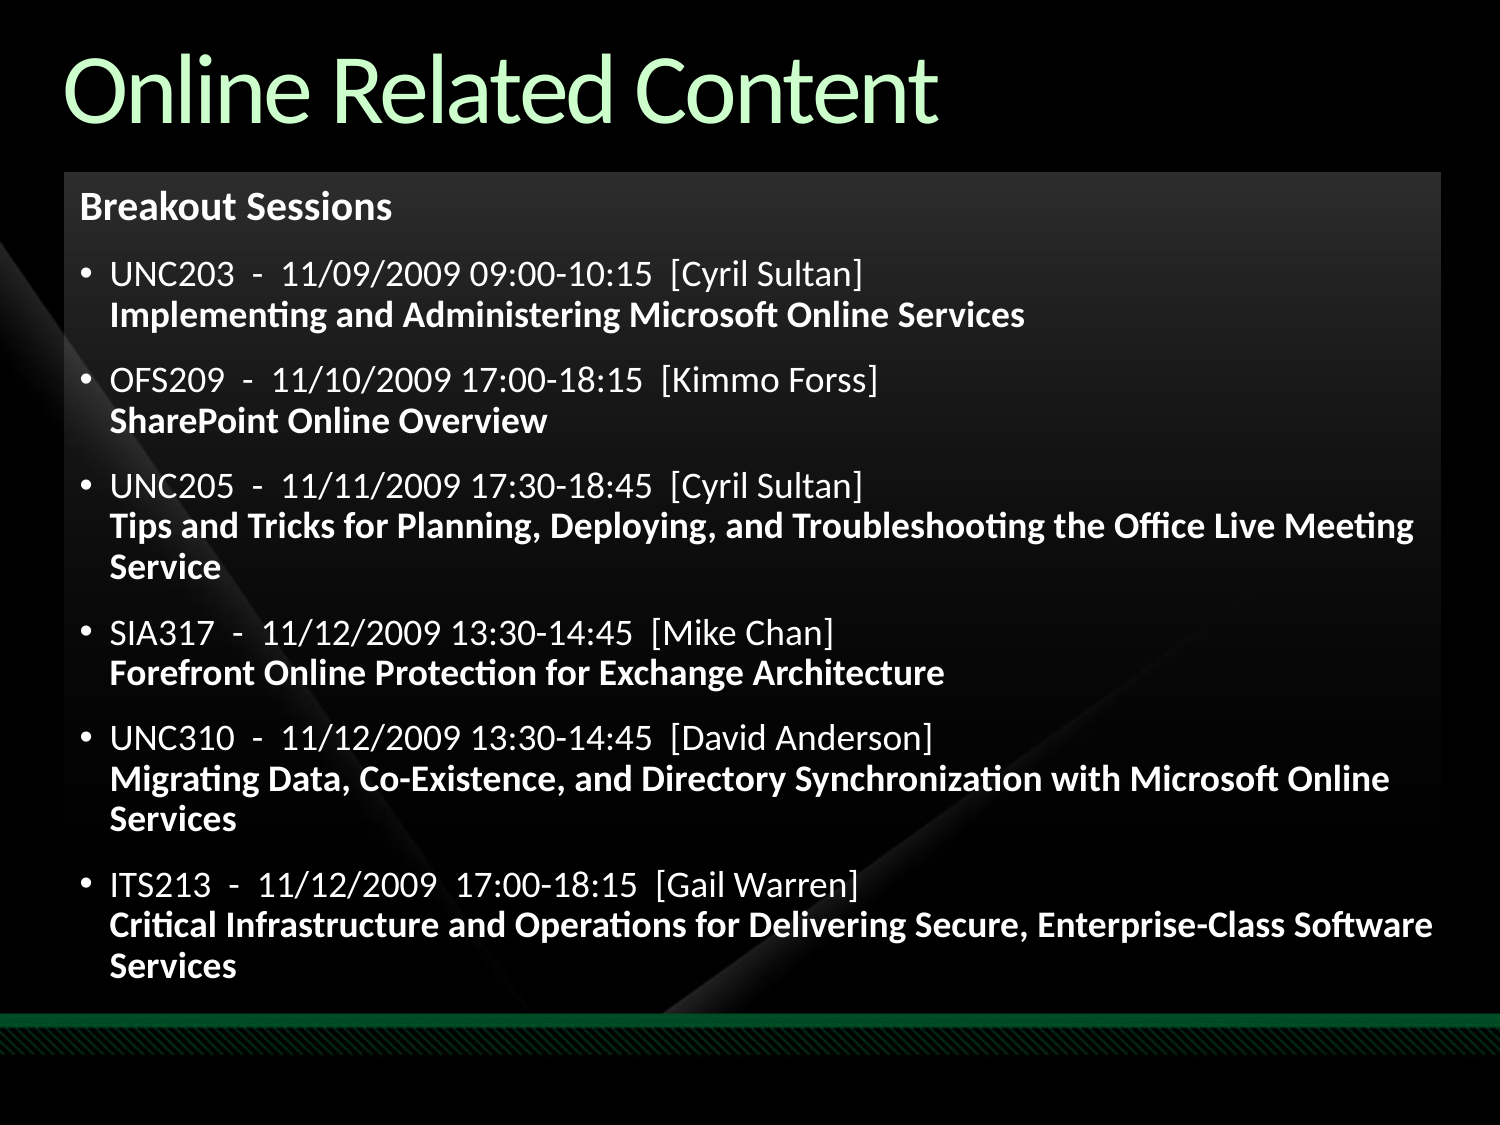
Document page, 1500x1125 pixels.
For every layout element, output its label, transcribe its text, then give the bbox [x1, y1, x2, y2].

list Breakout Sessions UNC203 - 11/09/2009 09:00-10:15 [Cyril Sultan] Implementing and Administering Microsoft Online Services OFS209 - 11/10/2009 17:00-18:15 [Kimmo Forss] SharePoint Online Overview UNC205 - 11/11/2009 17:30-18:45 [Cyril Sultan] Tips and Tricks for Planning, Deploying, and Troubleshooting the Office Live Meeting Service SIA317 - 11/12/2009 13:30-14:45 [Mike Chan] Forefront Online Protection for Exchange Architecture UNC310 - 11/12/2009 13:30-14:45 [David Anderson] Migrating Data, Co-Existence, and Directory Synchronization with Microsoft Online Services ITS213 - 11/12/2009 17:00-18:15 [Gail Warren] Critical Infrastructure and Operations for Delivering Secure, Enterprise-Class Software Services [64, 172, 1441, 988]
picture [0, 0, 1500, 1125]
title Online Related Content [62, 37, 1437, 147]
